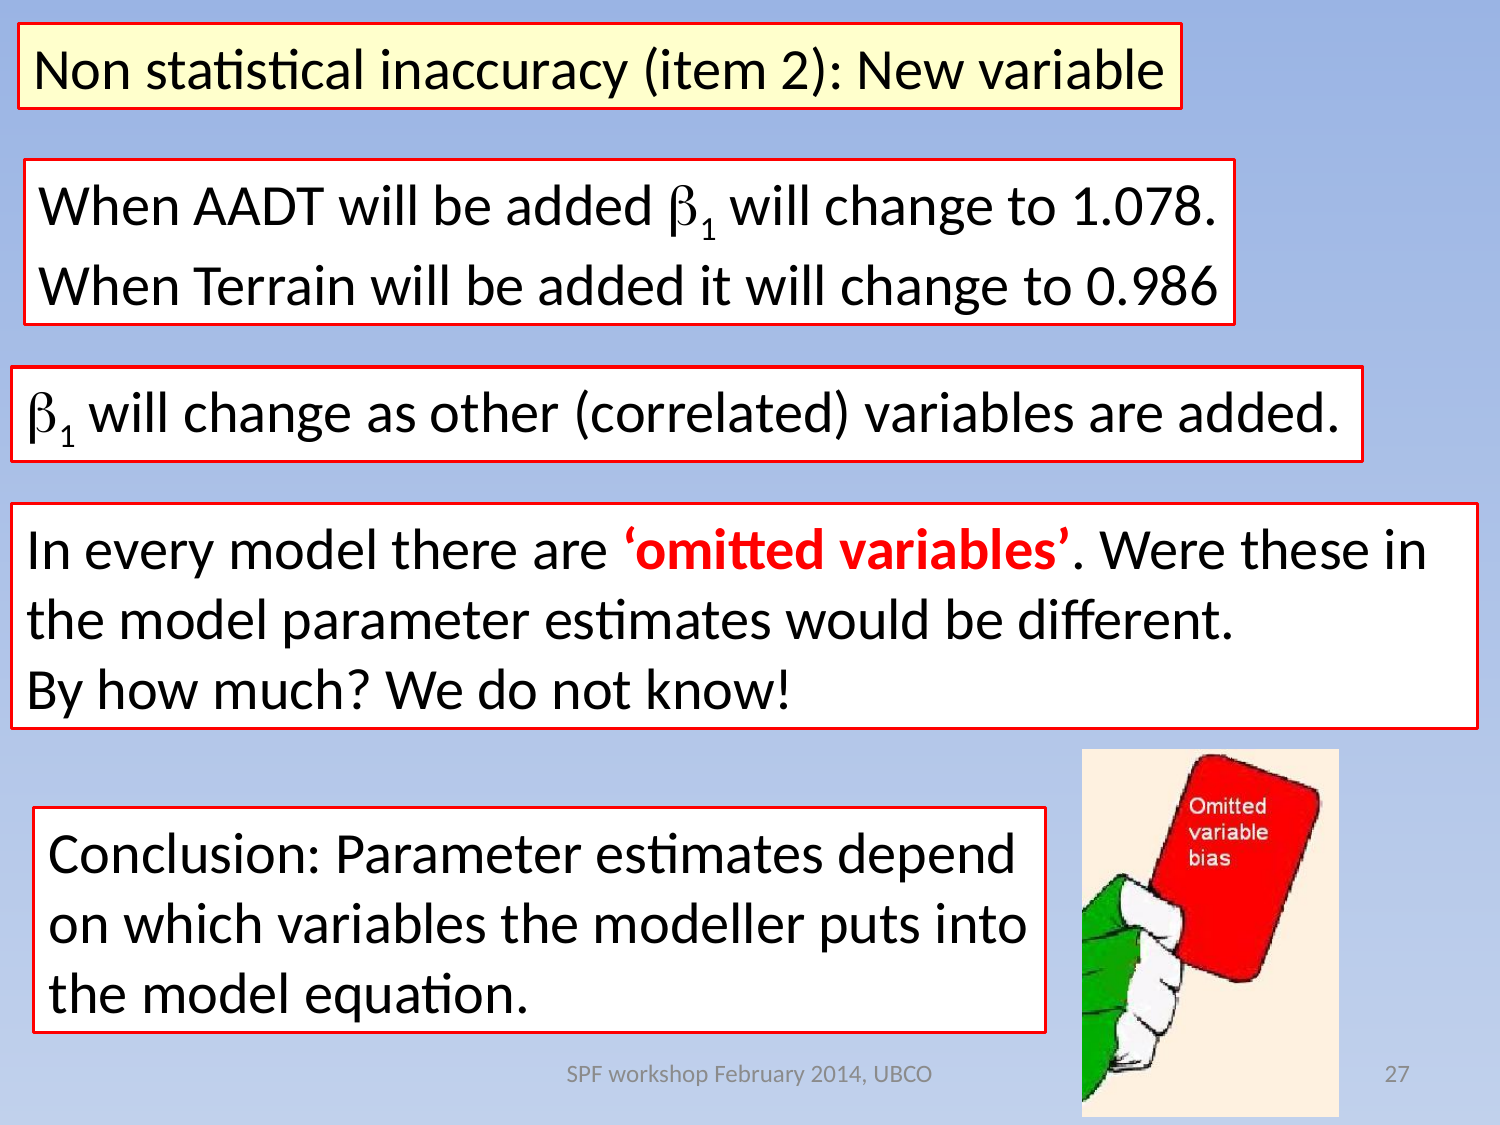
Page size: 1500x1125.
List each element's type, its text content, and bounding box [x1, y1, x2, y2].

text_box Conclusion: Parameter estimates depend on which variables the modeller puts into the model equation. [33, 807, 1046, 1033]
text_box In every model there are ‘omitted variables’. Were these in the model parameter estimates would be different. By how much? We do not know! [11, 503, 1478, 729]
text_box b1 will change as other (correlated) variables are added. [11, 367, 1363, 462]
text_box Non statistical inaccuracy (item 2): New variable [18, 23, 1182, 109]
picture [1081, 748, 1339, 1117]
slide_number 27 [1344, 1042, 1425, 1103]
text_box When AADT will be added b1 will change to 1.078. When Terrain will be added it will change to 0.986 [24, 159, 1235, 325]
footer SPF workshop February 2014, UBCO [512, 1042, 988, 1103]
